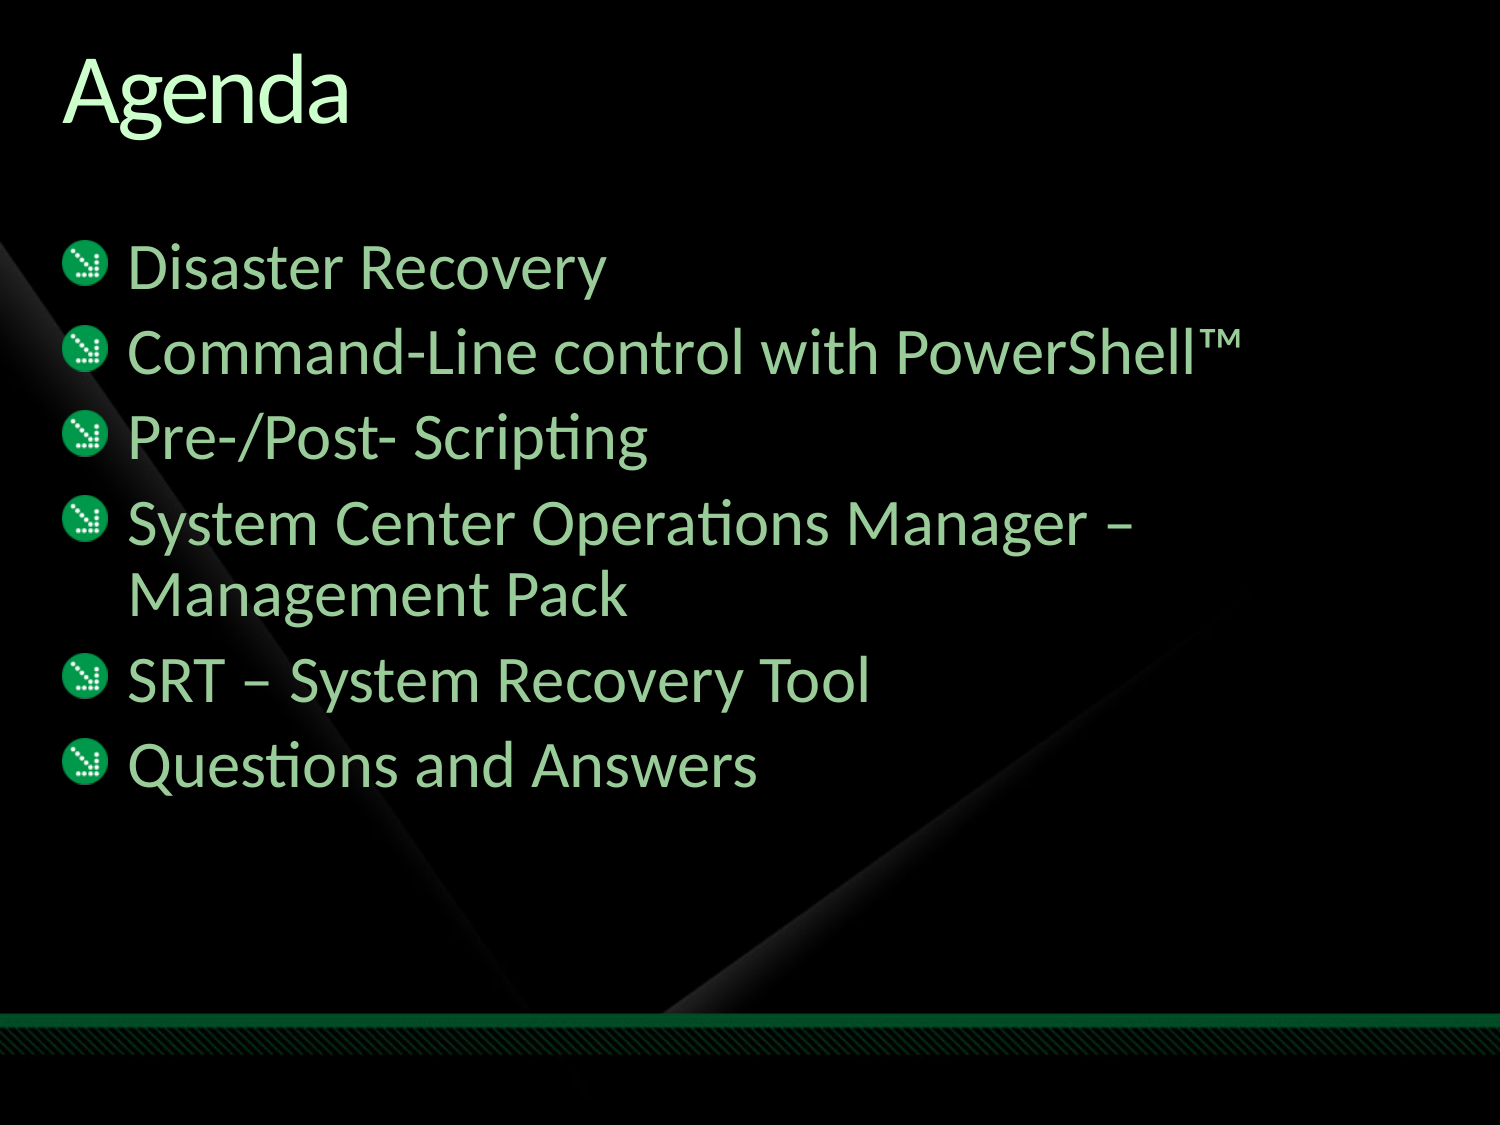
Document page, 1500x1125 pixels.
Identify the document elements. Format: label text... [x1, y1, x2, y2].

title Agenda [62, 37, 1438, 147]
list Disaster Recovery Command-Line control with PowerShell™ Pre-/Post- Scripting System Center Operations Manager – Management Pack SRT – System Recovery Tool Questions and Answers [62, 231, 1438, 595]
picture [0, 0, 1500, 1125]
